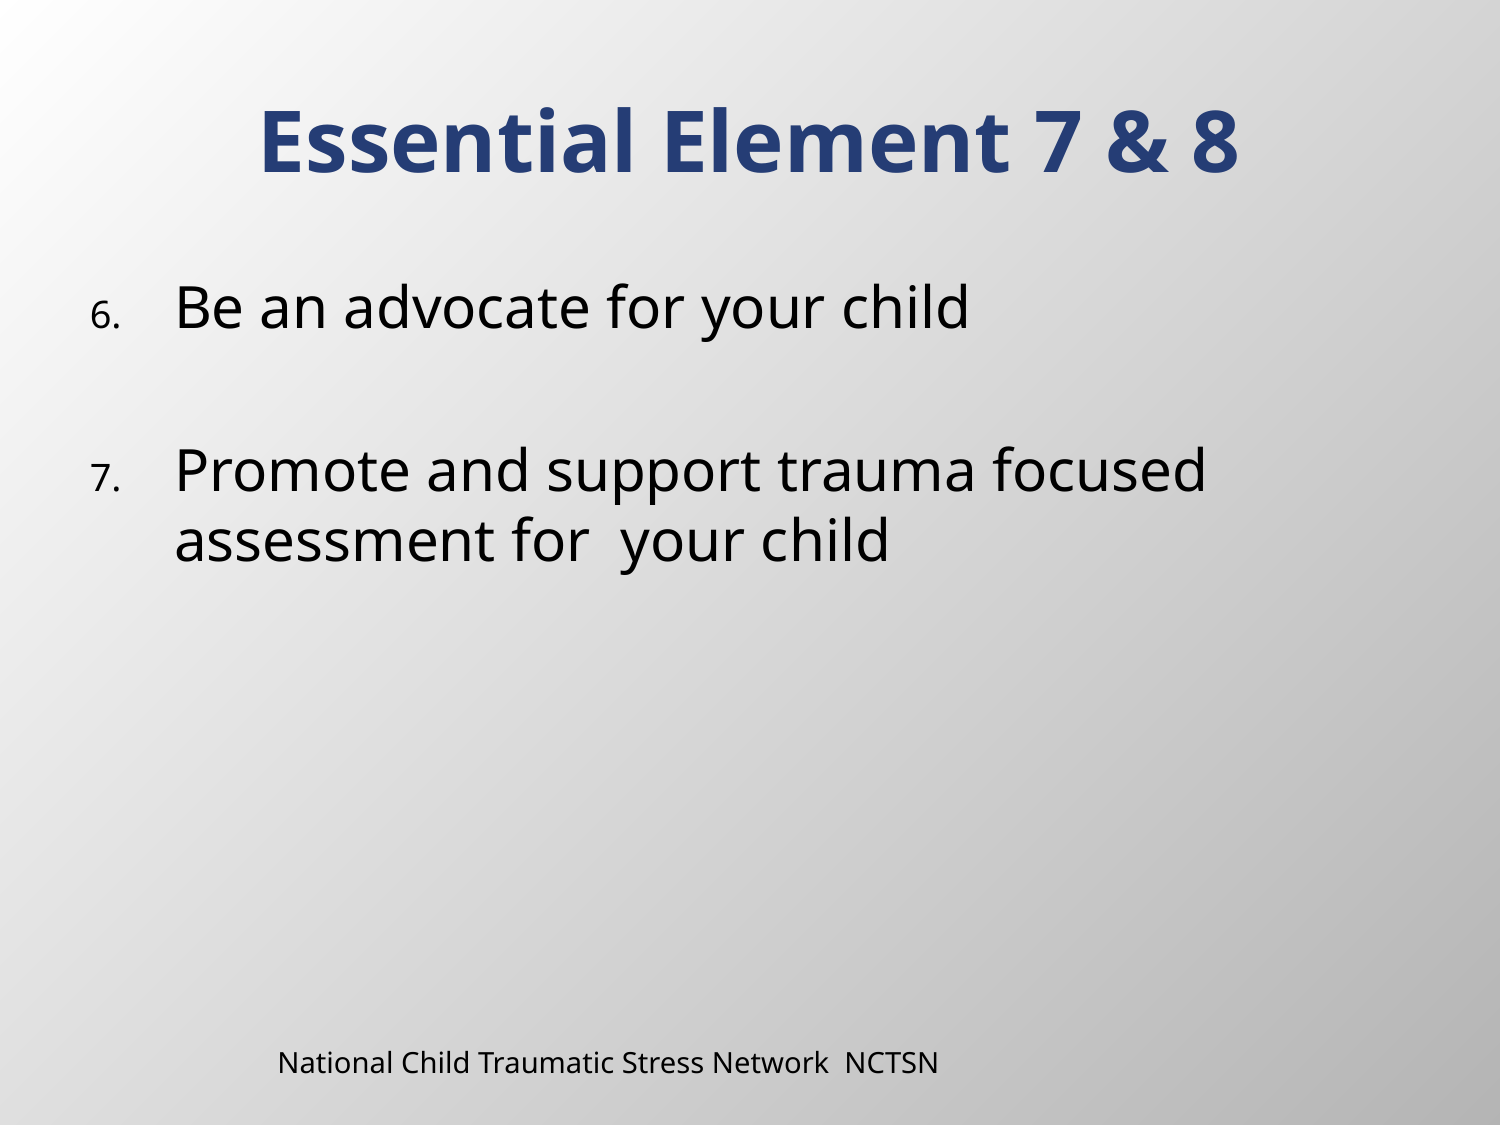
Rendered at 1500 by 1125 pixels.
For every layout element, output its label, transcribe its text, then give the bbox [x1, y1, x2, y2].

text_box National Child Traumatic Stress Network NCTSN [262, 1037, 1088, 1088]
title Essential Element 7 & 8 [75, 45, 1425, 233]
list Be an advocate for your child Promote and support trauma focused assessment for your child [75, 262, 1425, 1035]
